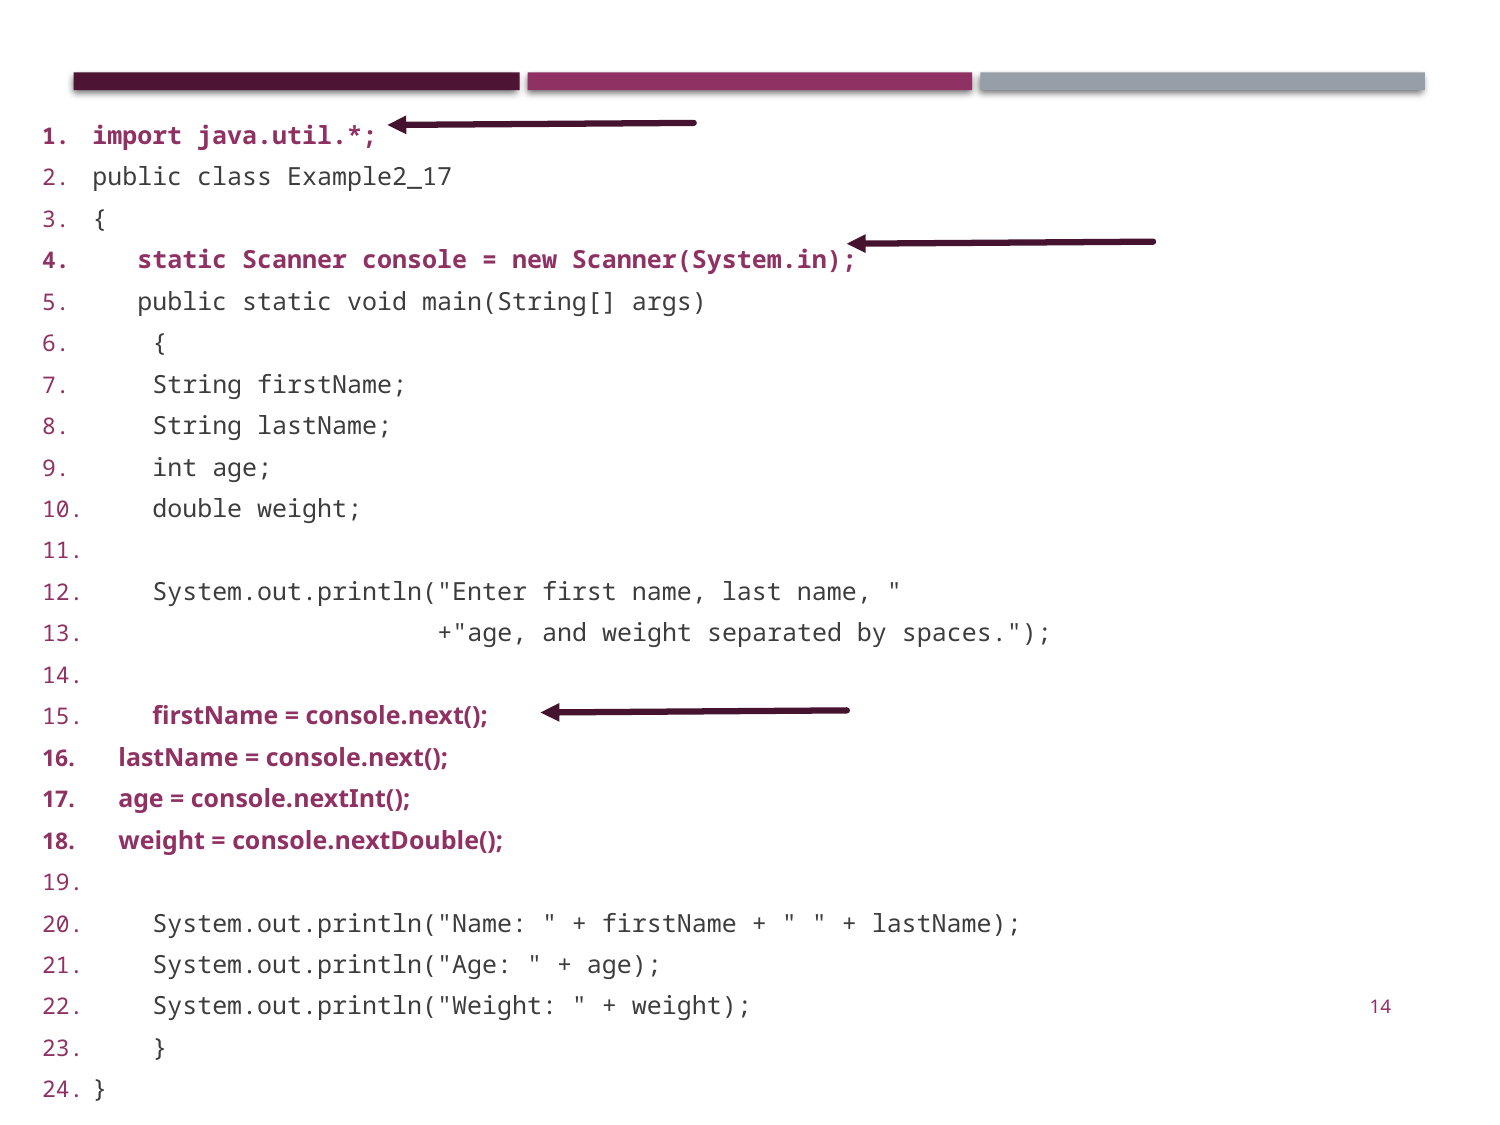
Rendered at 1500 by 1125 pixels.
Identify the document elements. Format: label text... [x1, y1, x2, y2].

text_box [386, 122, 695, 126]
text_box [846, 241, 1154, 245]
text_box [540, 709, 848, 713]
title Input [0, 104, 1313, 293]
list import java.util.*; public class Example2_17 { static Scanner console = new Scanner(System.in); public static void main(String[] args) { String firstName; String lastName; int age; double weight; System.out.println("Enter first name, last name, " +"age, and weight separated by spaces."); firstName = console.next(); lastName = console.next(); age = console.nextInt(); weight = console.nextDouble(); System.out.println("Name: " + firstName + " " + lastName); System.out.println("Age: " + age); System.out.println("Weight: " + weight); } } [27, 216, 1328, 1054]
slide_number 14 [1328, 977, 1406, 1037]
